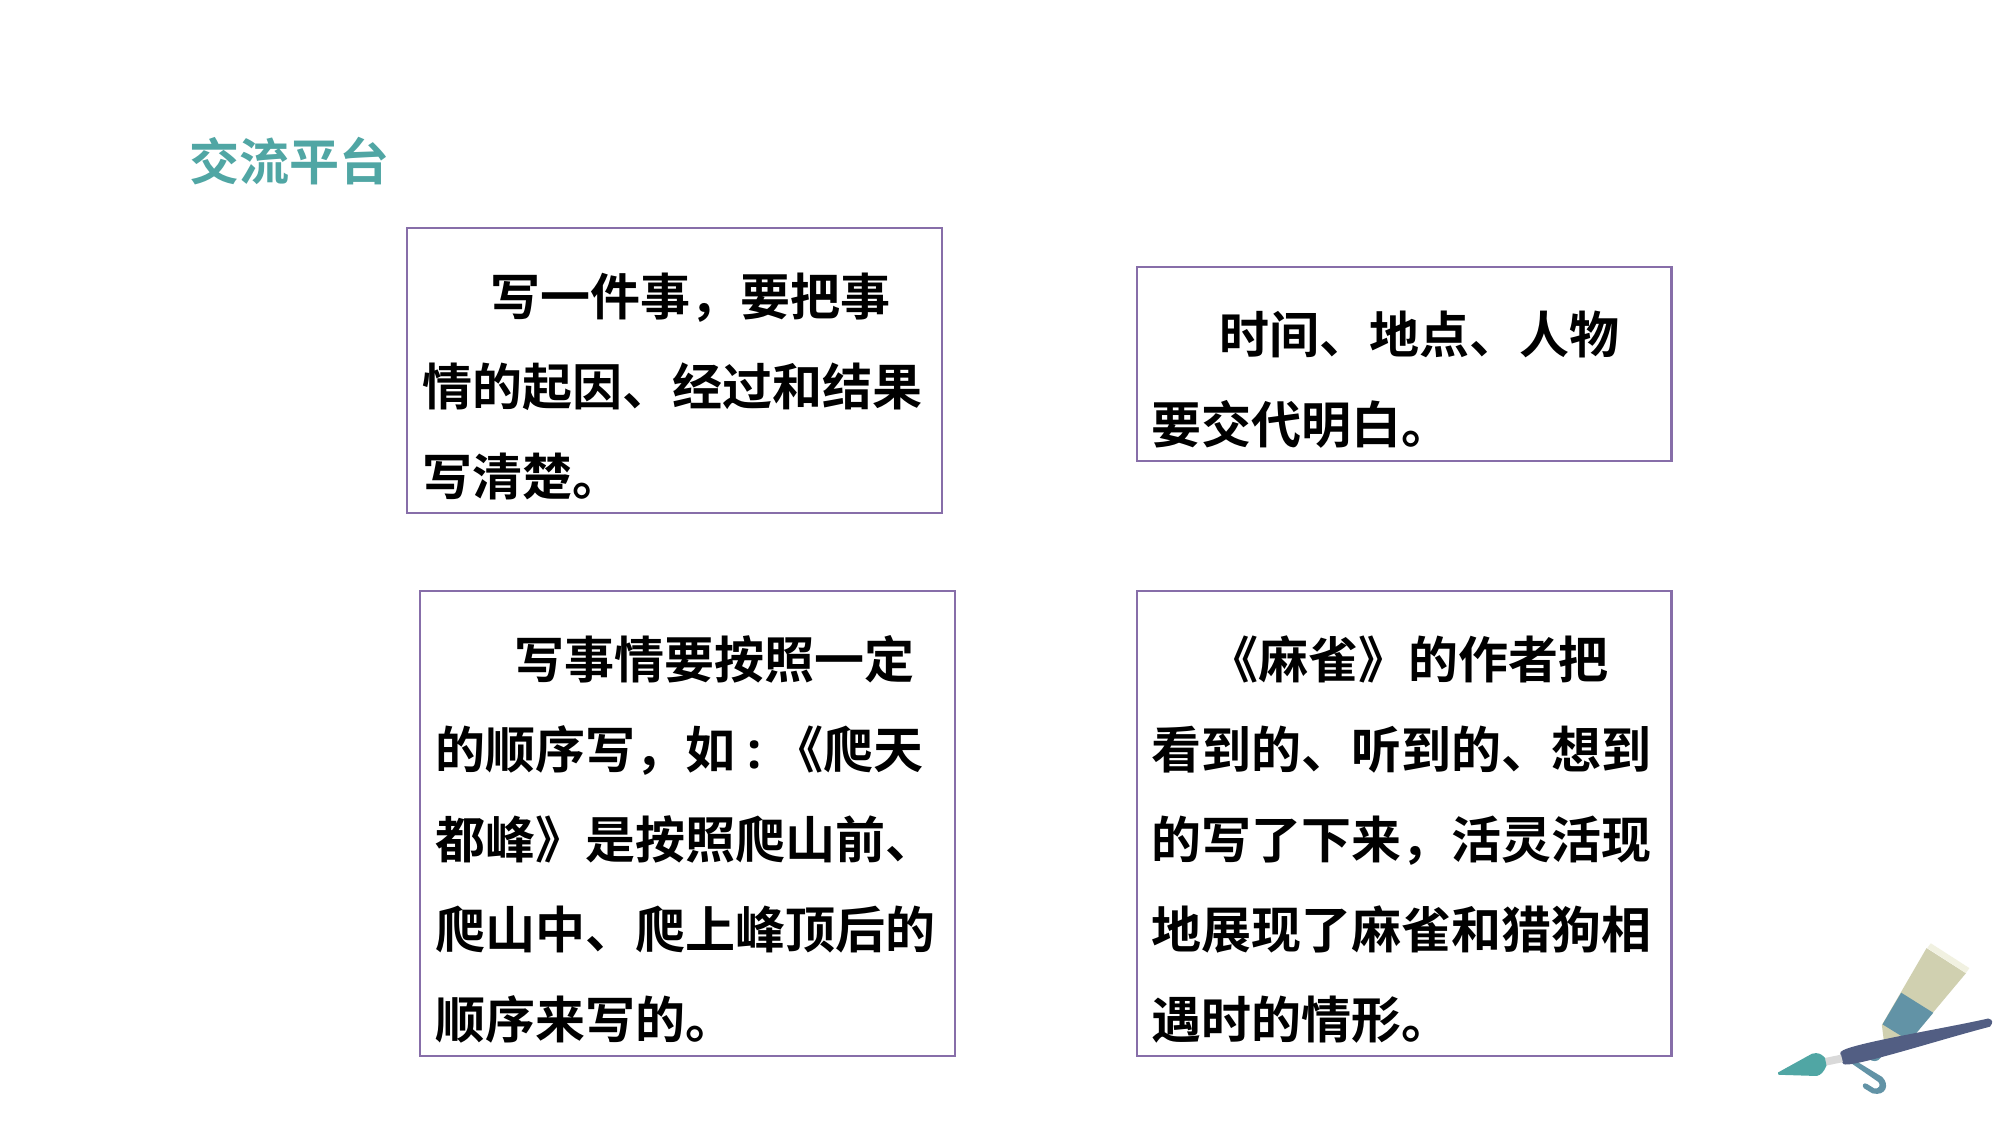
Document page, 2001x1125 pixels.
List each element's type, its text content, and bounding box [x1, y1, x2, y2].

text_box 《麻雀》的作者把看到的、听到的、想到的写了下来，活灵活现地展现了麻雀和猎狗相遇时的情形。 [1136, 590, 1673, 1057]
text_box 写事情要按照一定的顺序写，如:《爬天都峰》是按照爬山前、爬山中、爬上峰顶后的顺序来写的。 [419, 590, 956, 1057]
text_box 时间、地点、人物要交代明白。 [1136, 266, 1673, 462]
text_box 写一件事，要把事情的起因、经过和结果写清楚。 [406, 227, 943, 514]
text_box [1811, 945, 1974, 1125]
text_box 交流平台 [174, 123, 405, 199]
